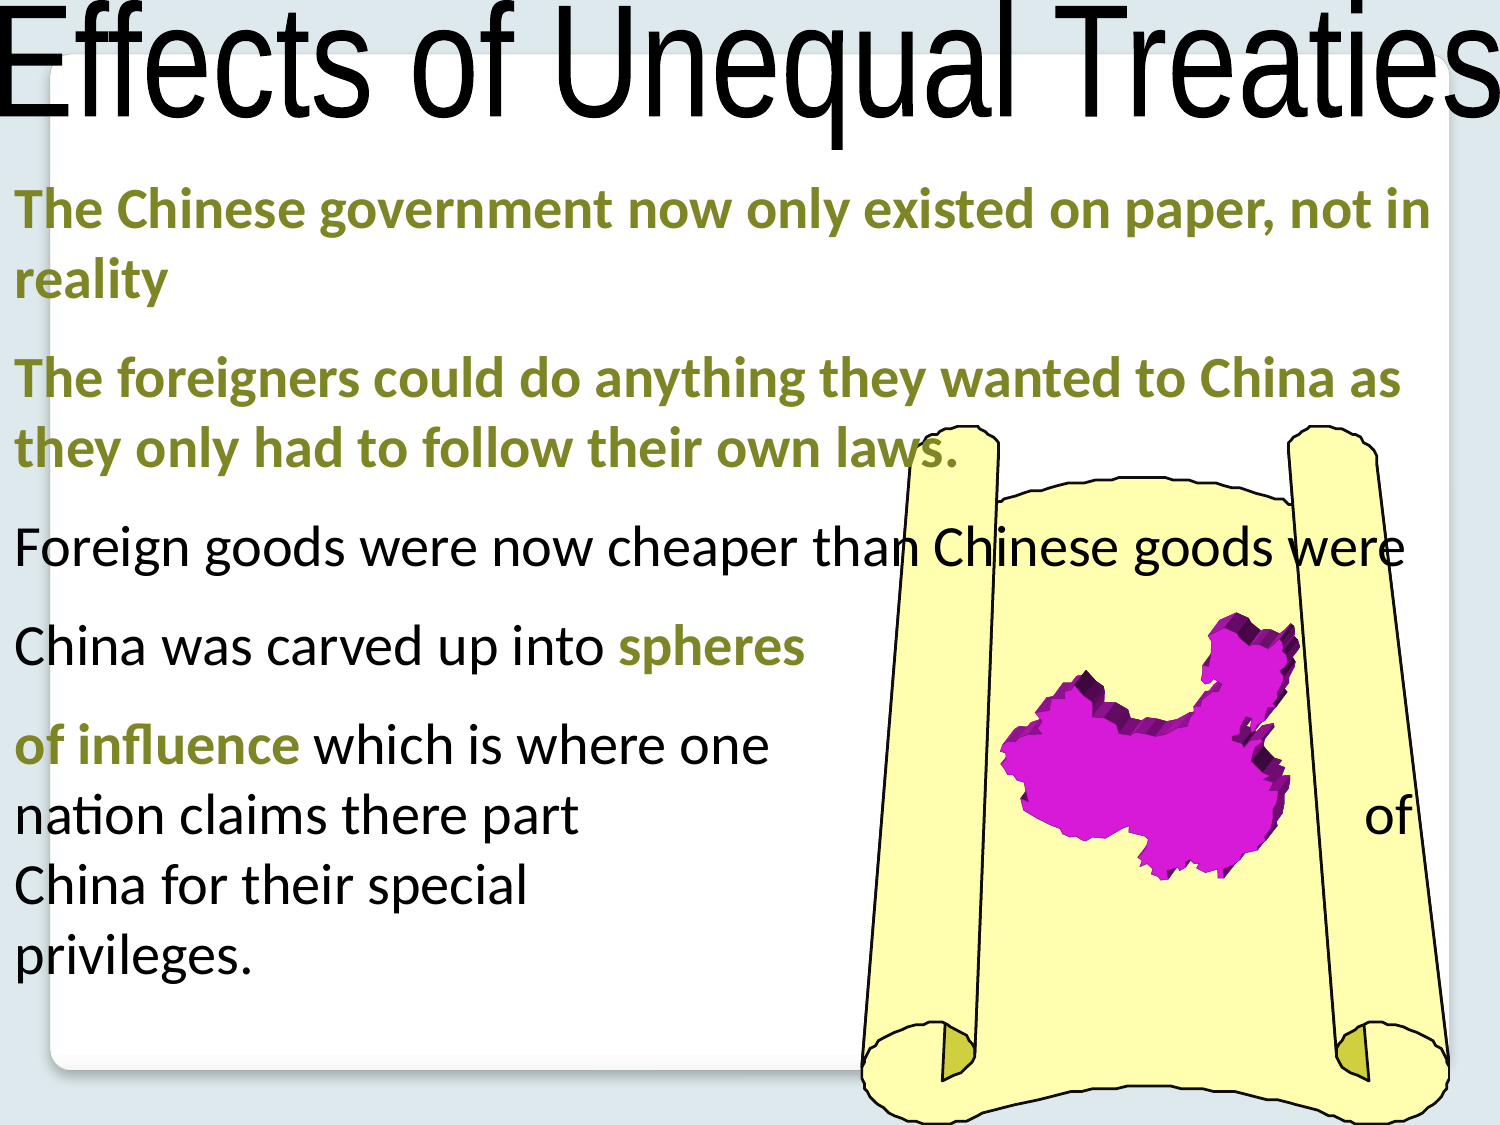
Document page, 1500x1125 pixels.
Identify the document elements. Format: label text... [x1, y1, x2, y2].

picture [860, 424, 1451, 1125]
text_box The Chinese government now only existed on paper, not in reality The foreigners could do anything they wanted to China as they only had to follow their own laws. Foreign goods were now cheaper than Chinese goods were China was carved up into spheres of influence which is where one nation claims there part of China for their special privileges. [0, 162, 1500, 994]
